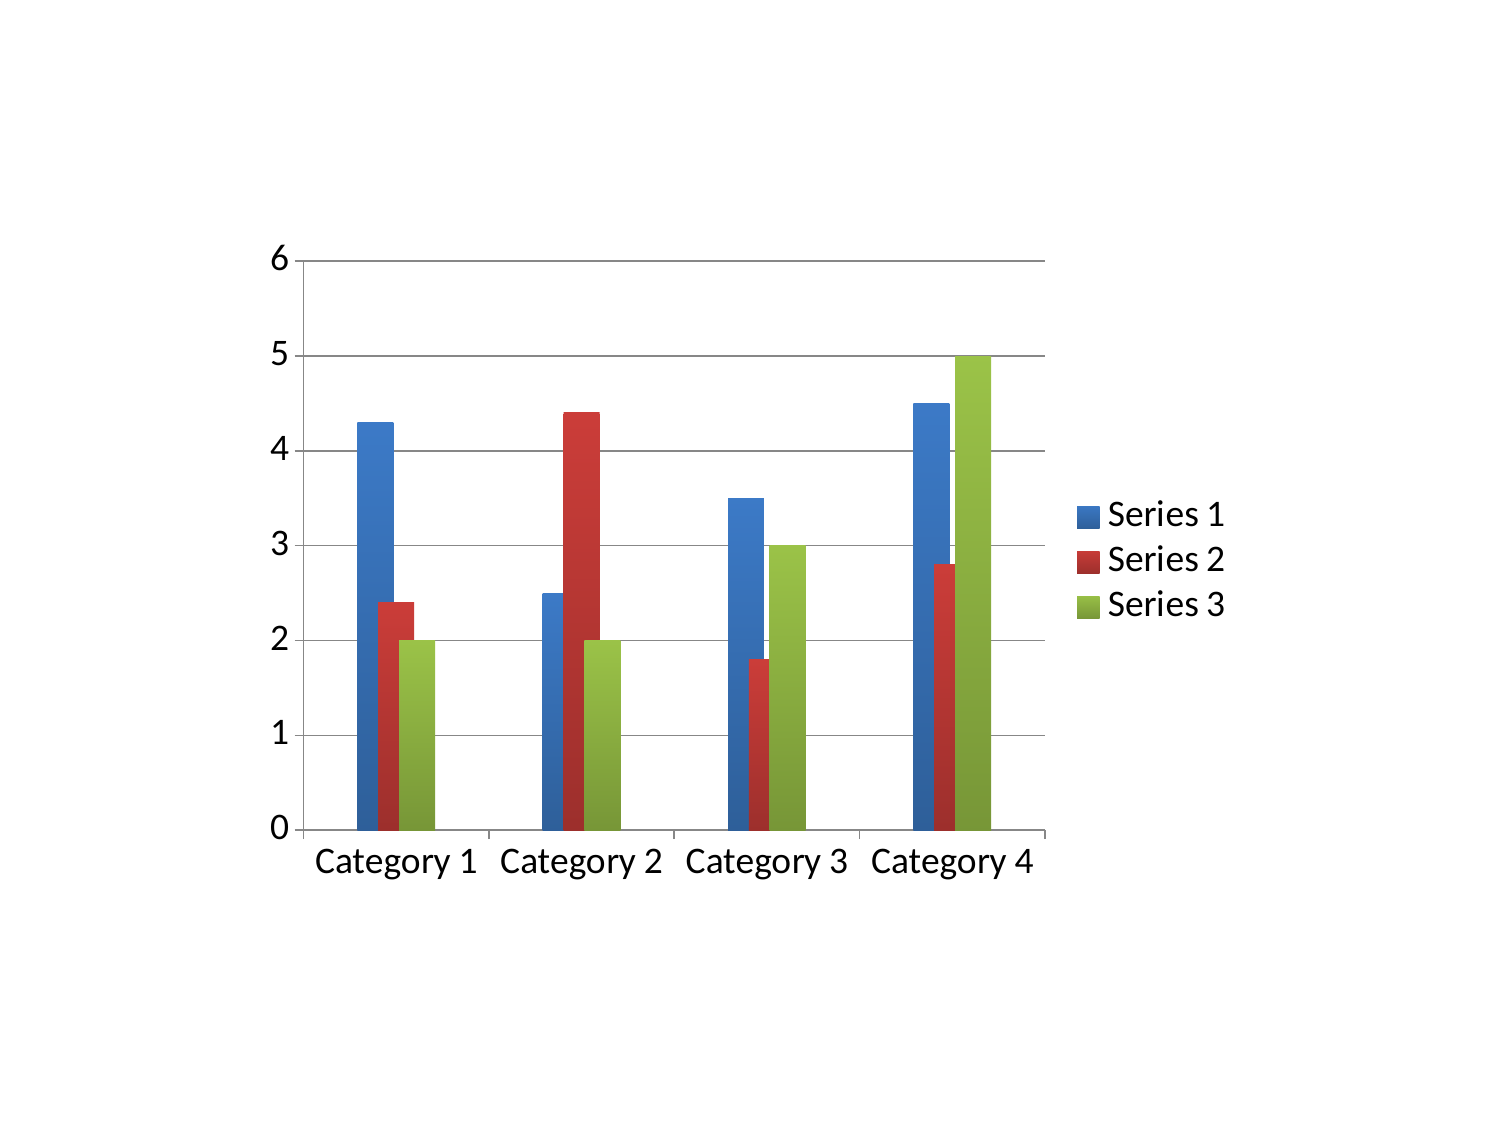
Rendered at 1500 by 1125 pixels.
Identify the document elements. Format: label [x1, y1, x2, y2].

chart [249, 228, 1251, 897]
